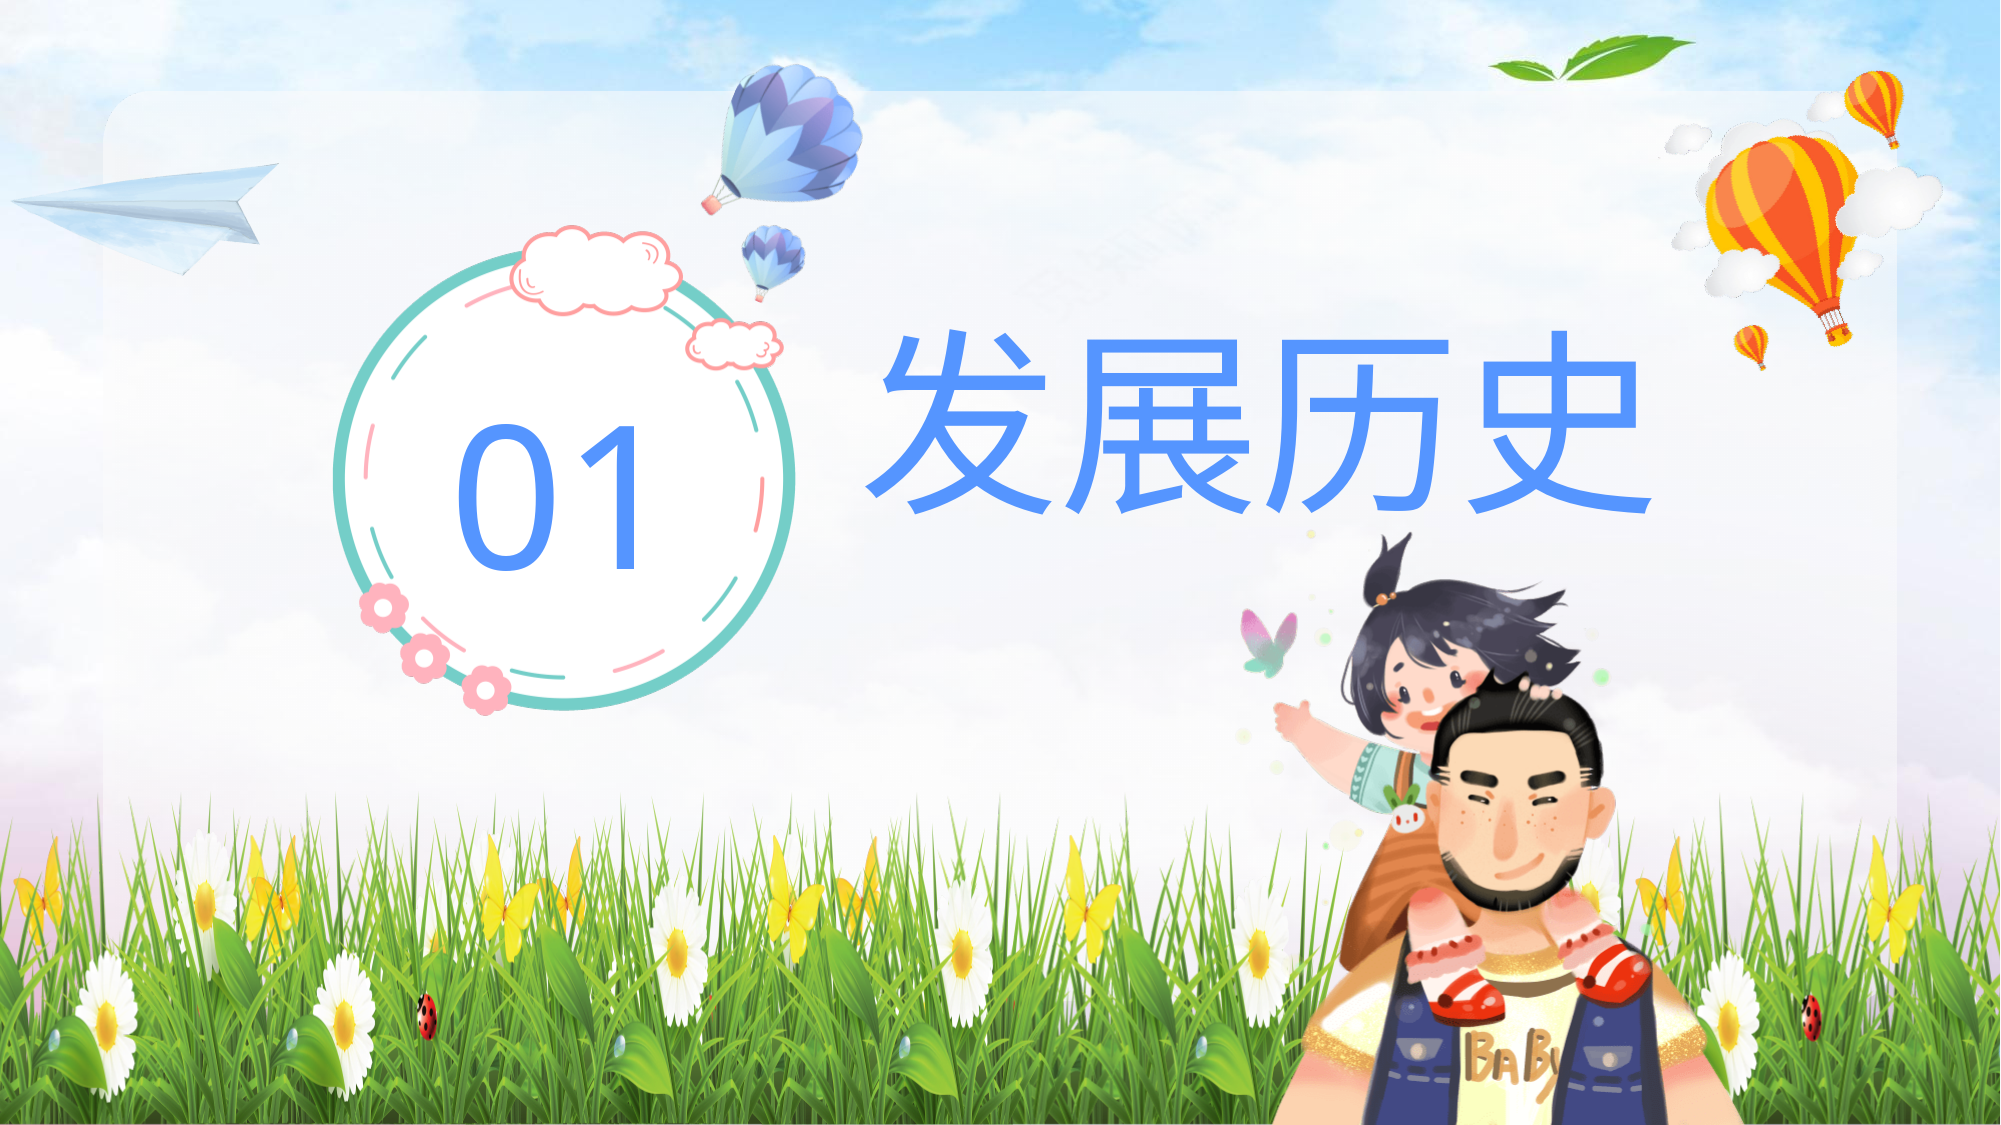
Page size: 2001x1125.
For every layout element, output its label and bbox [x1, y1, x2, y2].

picture [0, 0, 2001, 1125]
text_box [0, 791, 1043, 1125]
text_box [1846, 791, 2000, 1125]
